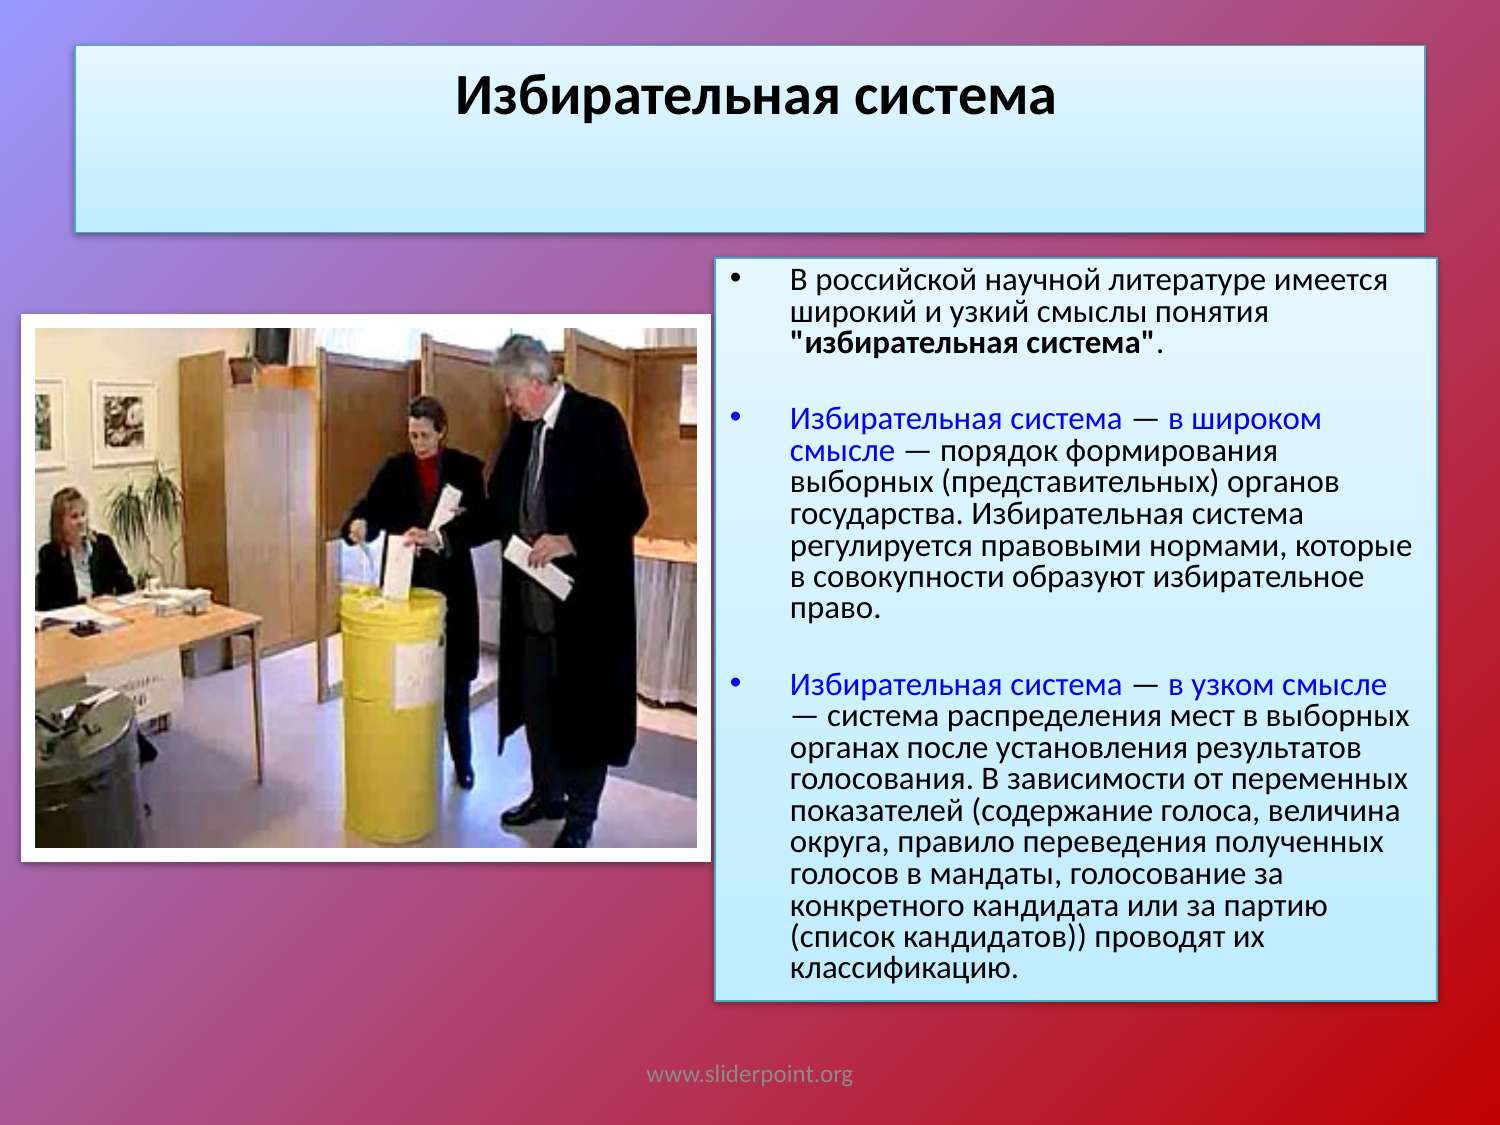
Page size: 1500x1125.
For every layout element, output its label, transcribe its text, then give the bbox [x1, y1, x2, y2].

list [34, 327, 698, 849]
title Избирательная система [74, 45, 1426, 233]
footer www.sliderpoint.org [512, 1042, 988, 1103]
list В российской научной литературе имеется широкий и узкий смыслы понятия "избирательная система". Избирательная система — в широком смысле — порядок формирования выборных (представительных) органов государства. Избирательная система регулируется правовыми нормами, которые в совокупности образуют избирательное право. Избирательная система — в узком смысле — система распределения мест в выборных органах после установления результатов голосования. В зависимости от переменных показателей (содержание голоса, величина округа, правило переведения полученных голосов в мандаты, голосование за конкретного кандидата или за партию (список кандидатов)) проводят их классификацию. [714, 257, 1438, 1002]
